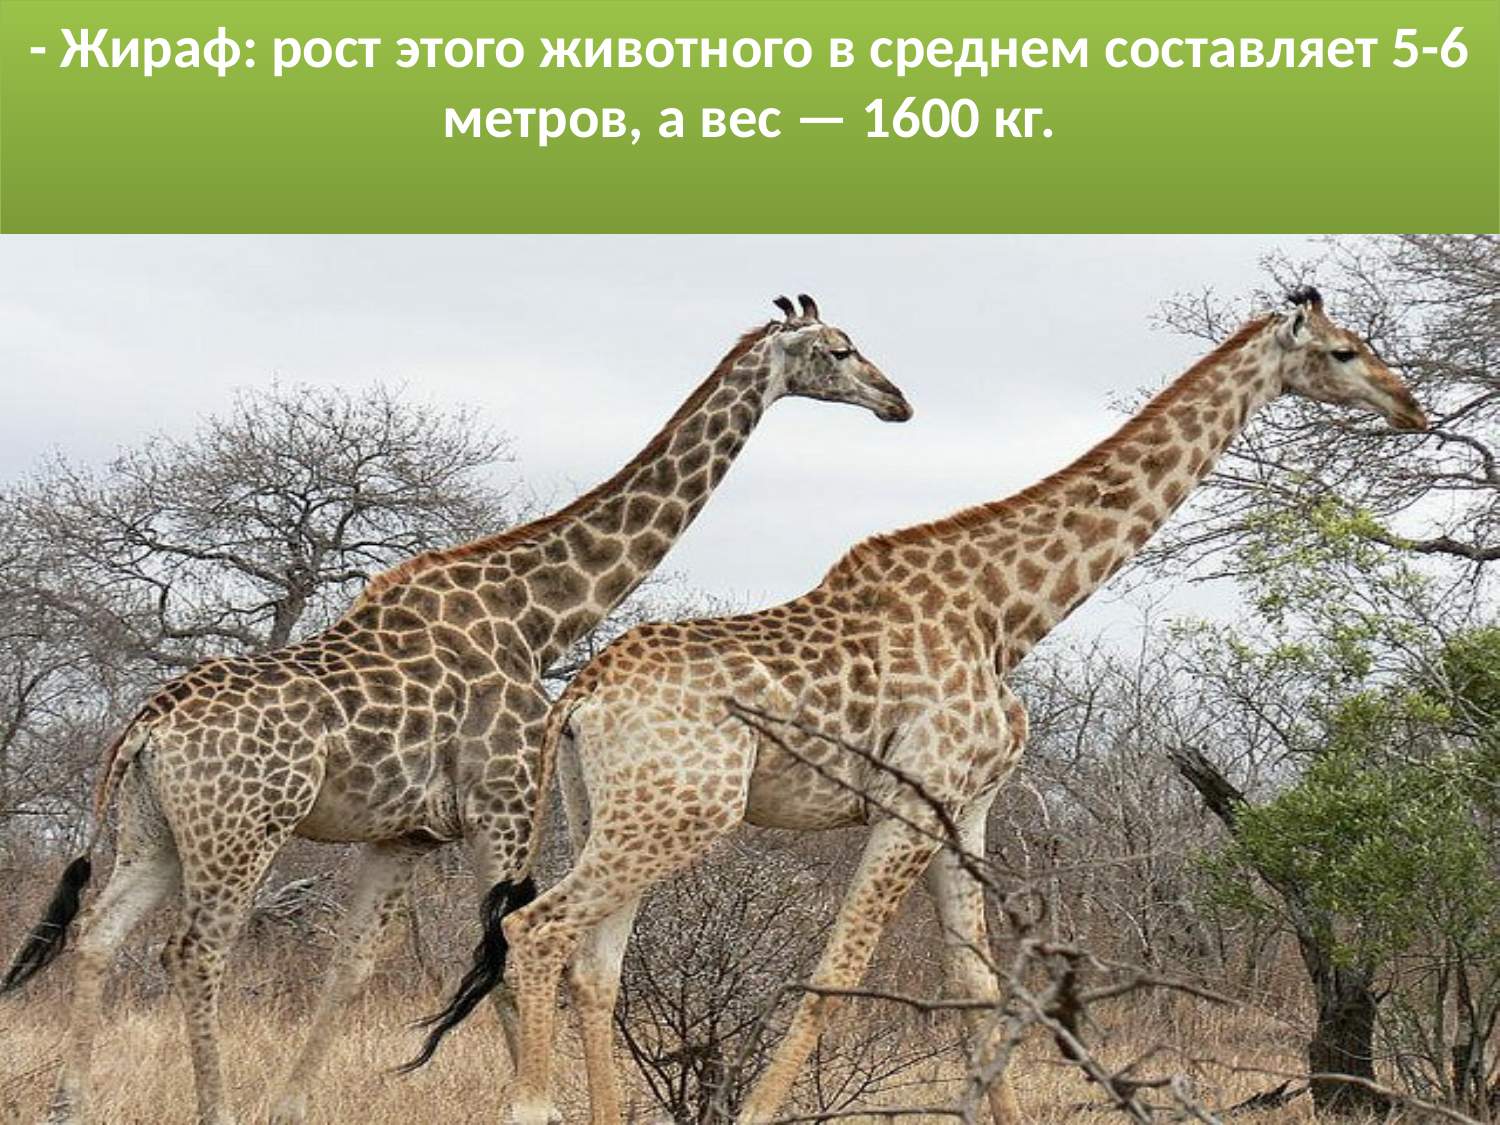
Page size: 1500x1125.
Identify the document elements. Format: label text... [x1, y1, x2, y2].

title - Жираф: рост этого животного в среднем составляет 5-6 метров, а вес — 1600 кг. [0, 0, 1500, 234]
picture [0, 234, 1500, 1125]
